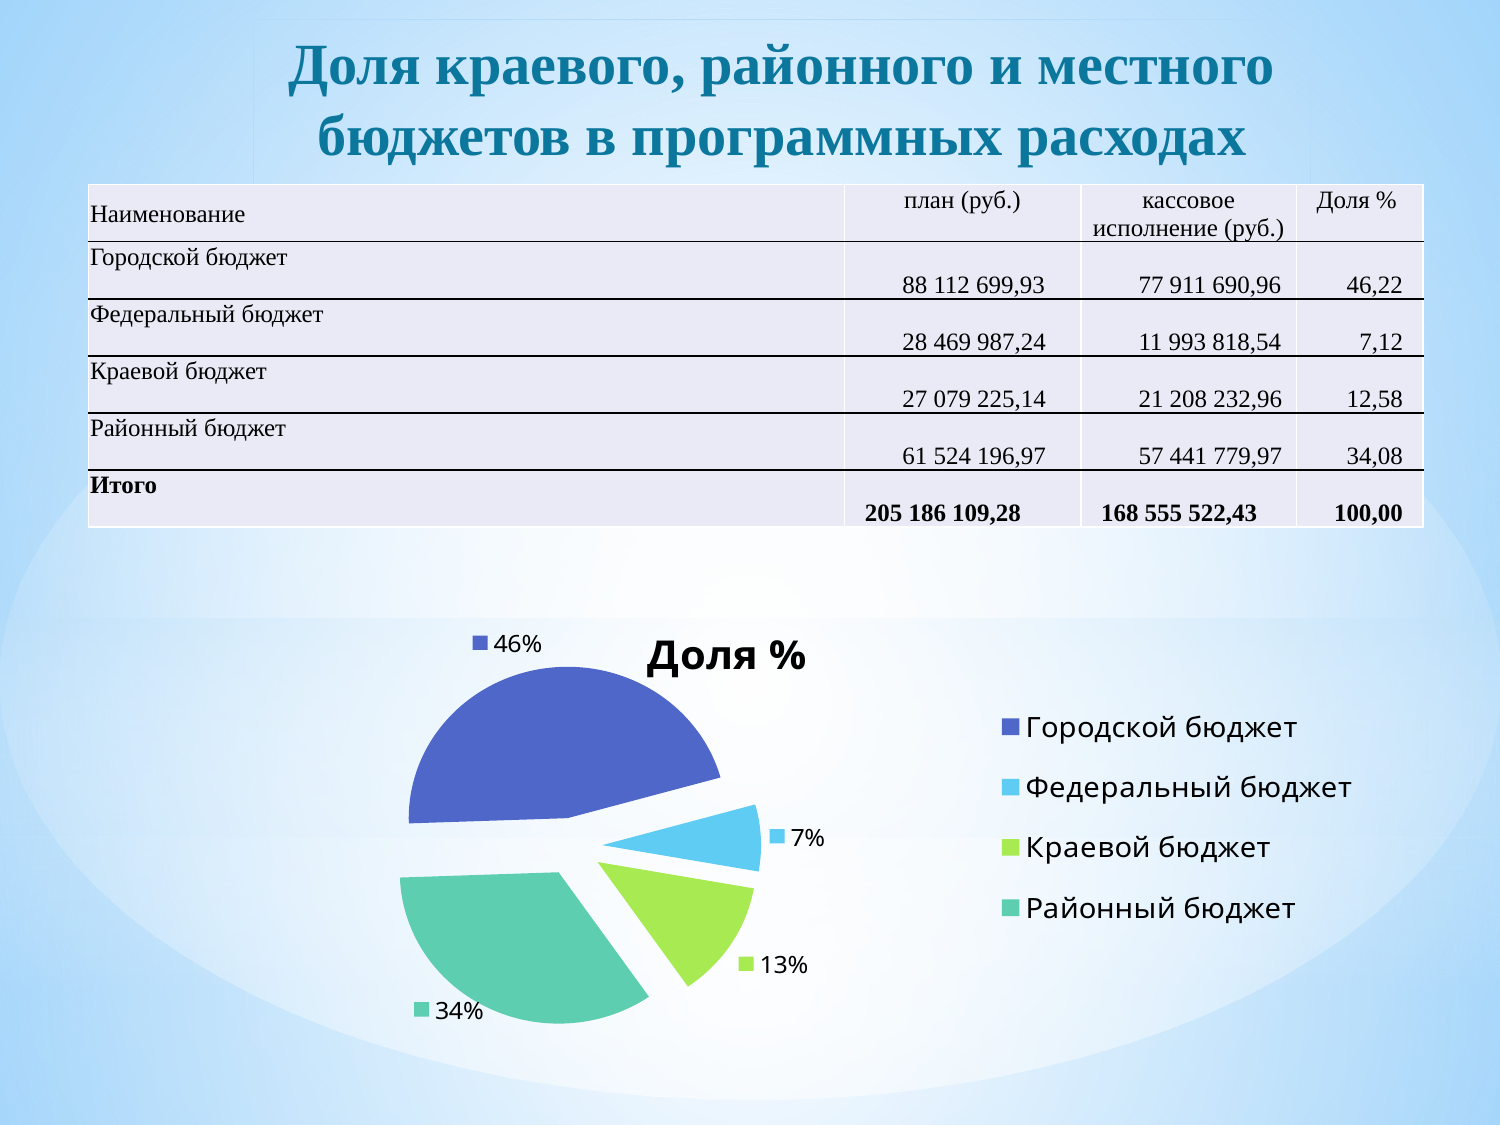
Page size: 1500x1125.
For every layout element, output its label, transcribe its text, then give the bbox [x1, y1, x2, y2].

table_cell Итого [89, 471, 844, 526]
table_cell 27 079 225,14 [845, 357, 1080, 412]
table_cell 28 469 987,24 [845, 300, 1080, 355]
table_cell 7,12 [1297, 300, 1422, 355]
table_cell 77 911 690,96 [1082, 242, 1296, 298]
table_cell Краевой бюджет [89, 357, 844, 412]
table_cell 21 208 232,96 [1082, 357, 1296, 412]
table_cell 34,08 [1297, 414, 1422, 469]
table_cell 205 186 109,28 [845, 471, 1080, 526]
table_cell Городской бюджет [89, 242, 844, 298]
table_cell 12,58 [1297, 357, 1422, 412]
table_header Доля % [1297, 185, 1422, 241]
table_cell 46,22 [1297, 242, 1422, 298]
table_cell Районный бюджет [89, 414, 844, 469]
table_cell Федеральный бюджет [89, 300, 844, 355]
table_cell 168 555 522,43 [1082, 471, 1296, 526]
table_cell 100,00 [1297, 471, 1422, 526]
table_cell 61 524 196,97 [845, 414, 1080, 469]
table_cell 11 993 818,54 [1082, 300, 1296, 355]
table_header кассовое исполнение (руб.) [1082, 185, 1296, 241]
table_header план (руб.) [845, 185, 1080, 241]
table_header Наименование [89, 185, 844, 241]
table_cell 57 441 779,97 [1082, 414, 1296, 469]
chart [88, 597, 1377, 1049]
title Доля краевого, районного и местного бюджетов в программных расходах [253, 19, 1311, 184]
table_cell 88 112 699,93 [845, 242, 1080, 298]
